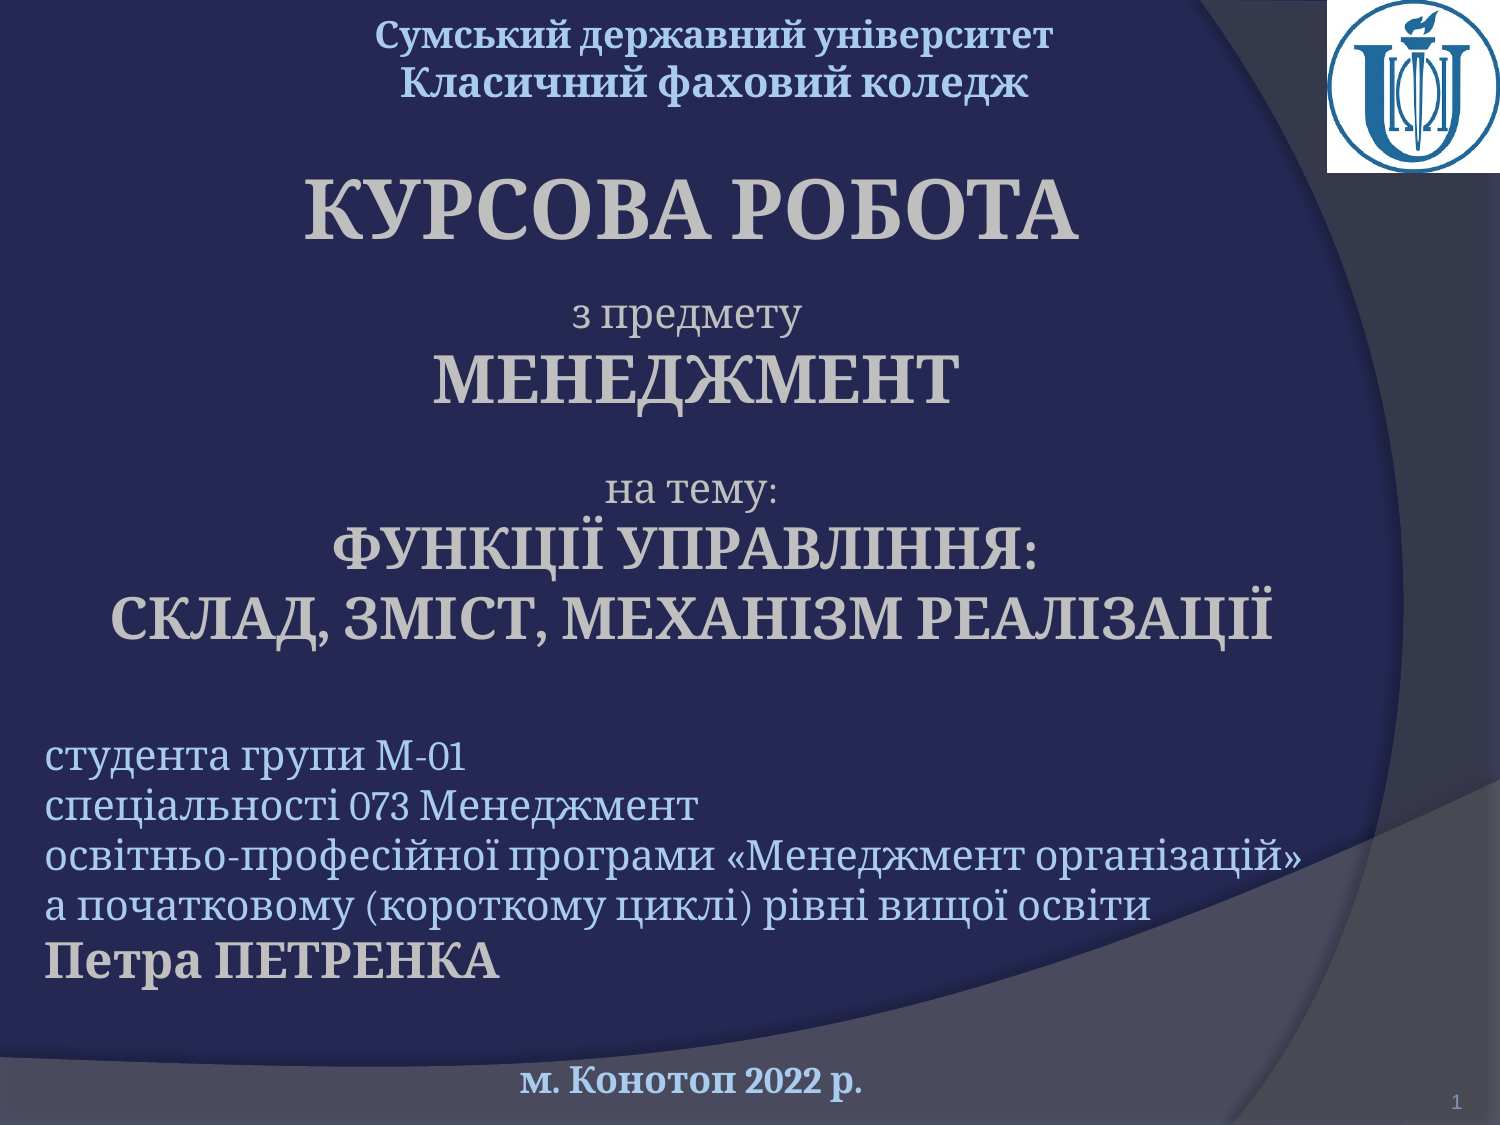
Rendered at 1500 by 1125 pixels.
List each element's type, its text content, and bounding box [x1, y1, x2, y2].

picture [1326, 0, 1500, 173]
slide_number 1 [1337, 1053, 1463, 1114]
text_box КУРСОВА РОБОТА з предмету МЕНЕДЖМЕНТ на тему: ФУНКЦІЇ УПРАВЛІННЯ: СКЛАД, ЗМІСТ, МЕХАНІЗМ РЕАЛІЗАЦІЇ студента групи М-01 спеціальності 073 Менеджмент освітньо-професійної програми «Менеджмент організацій» а початковому (короткому циклі) рівні вищої освіти Петра ПЕТРЕНКА м. Конотоп 2022 р. [29, 149, 1354, 1125]
text_box Сумський державний університет Класичний фаховий коледж [0, 3, 1318, 114]
